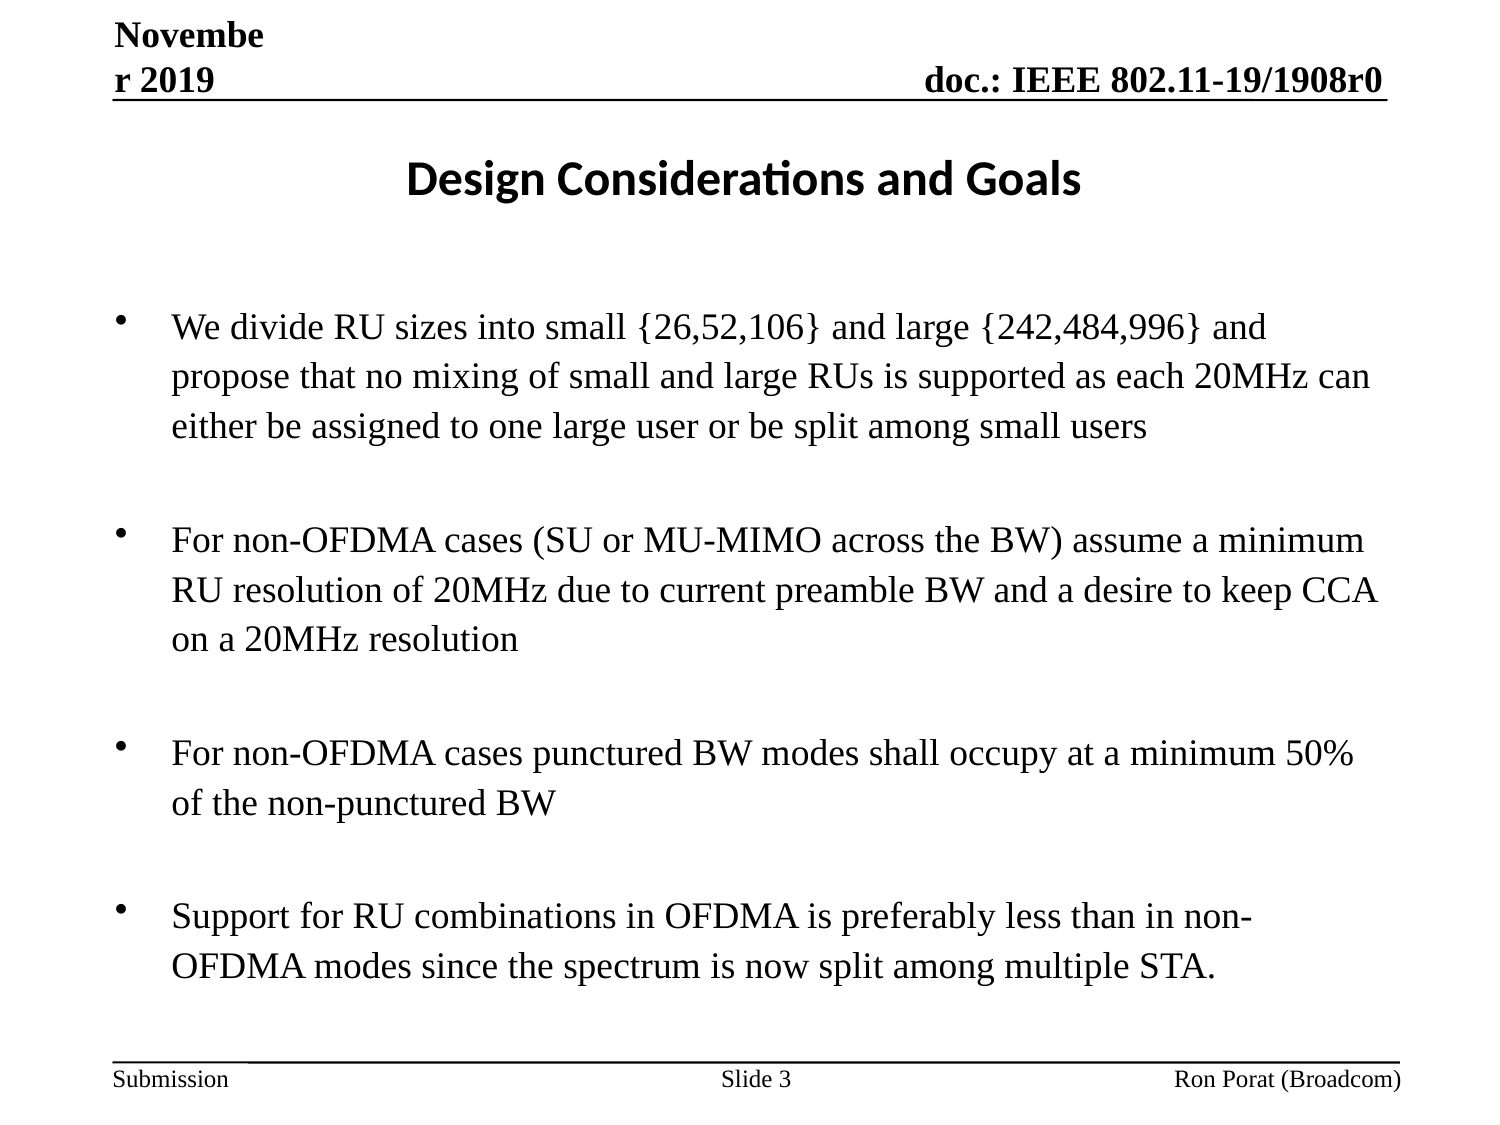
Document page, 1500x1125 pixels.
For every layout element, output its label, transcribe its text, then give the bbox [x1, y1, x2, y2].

title Design Considerations and Goals [112, 112, 1388, 237]
slide_number Slide 3 [712, 1061, 800, 1093]
footer Ron Porat (Broadcom) [1135, 1061, 1402, 1093]
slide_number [114, 54, 270, 101]
list We divide RU sizes into small {26,52,106} and large {242,484,996} and propose that no mixing of small and large RUs is supported as each 20MHz can either be assigned to one large user or be split among small users For non-OFDMA cases (SU or MU-MIMO across the BW) assume a minimum RU resolution of 20MHz due to current preamble BW and a desire to keep CCA on a 20MHz resolution For non-OFDMA cases punctured BW modes shall occupy at a minimum 50% of the non-punctured BW Support for RU combinations in OFDMA is preferably less than in non-OFDMA modes since the spectrum is now split among multiple STA. [99, 237, 1401, 1013]
